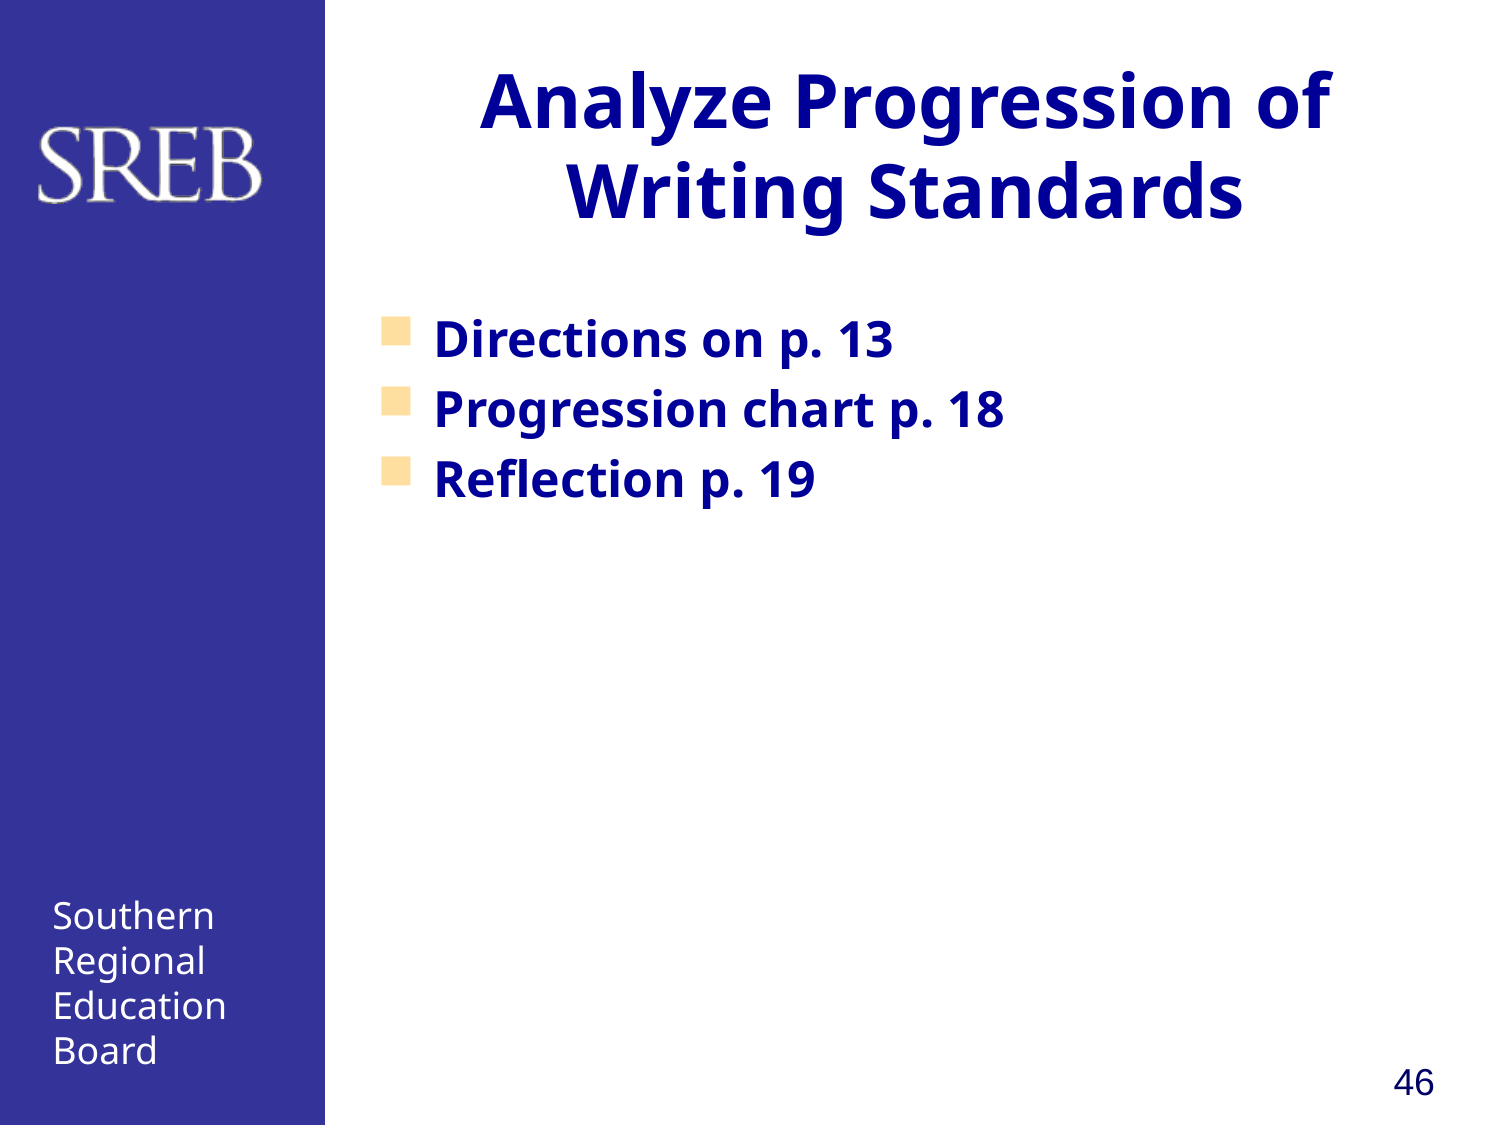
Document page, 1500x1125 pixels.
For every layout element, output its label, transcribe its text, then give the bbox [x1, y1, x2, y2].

title Analyze Progression of Writing Standards [362, 49, 1451, 238]
slide_number 46 [1124, 1049, 1451, 1125]
picture [37, 124, 263, 204]
list Directions on p. 13 Progression chart p. 18 Reflection p. 19 [362, 299, 1451, 1026]
